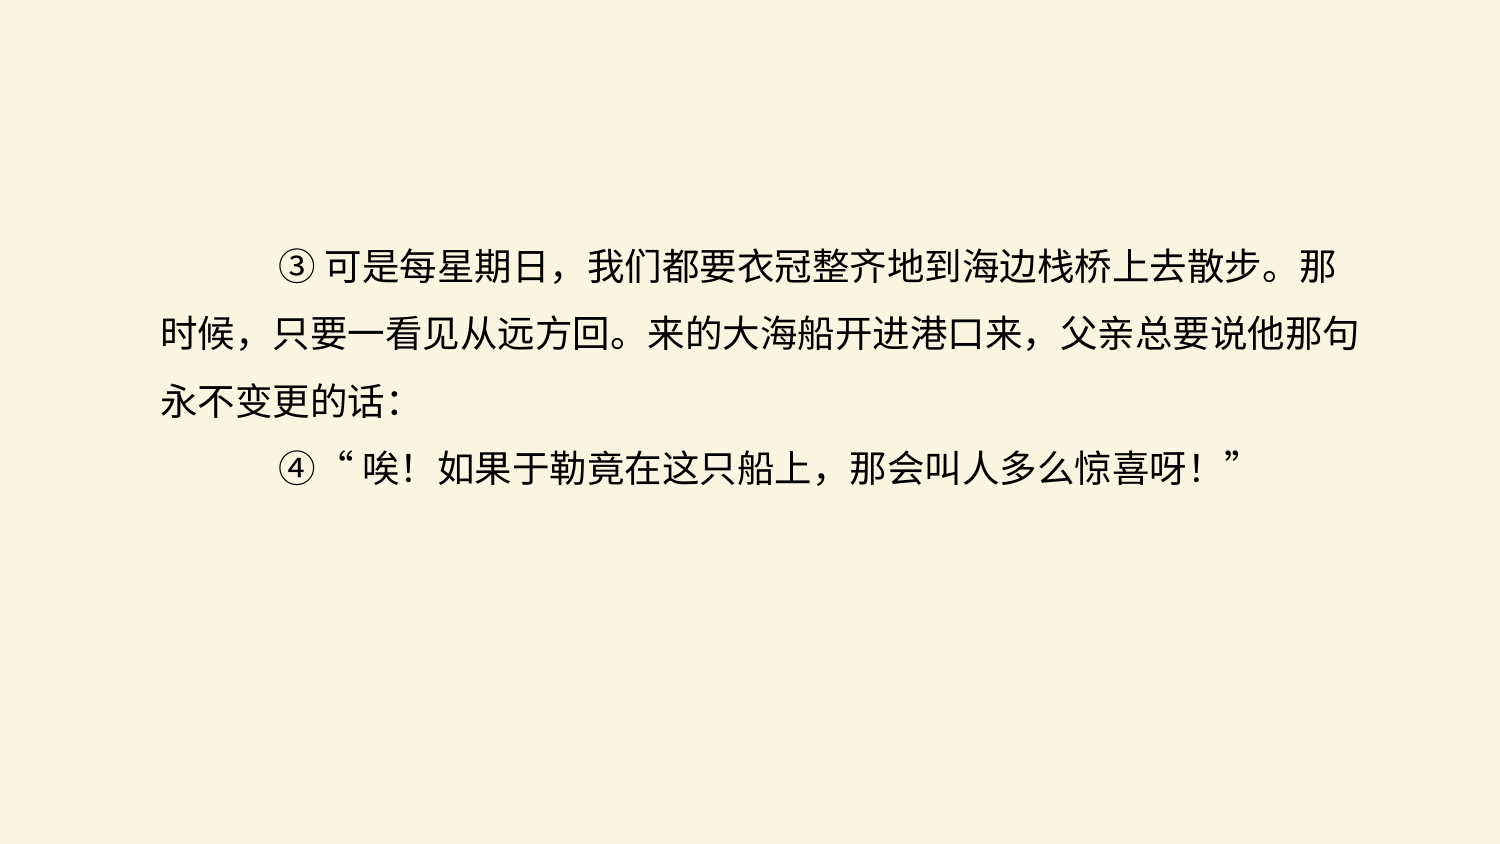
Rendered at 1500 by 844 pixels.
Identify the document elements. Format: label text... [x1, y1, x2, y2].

text_box ③可是每星期日，我们都要衣冠整齐地到海边栈桥上去散步。那时候，只要一看见从远方回。来的大海船开进港口来，父亲总要说他那句永不变更的话： ④“唉！如果于勒竟在这只船上，那会叫人多么惊喜呀！” [145, 213, 1384, 498]
